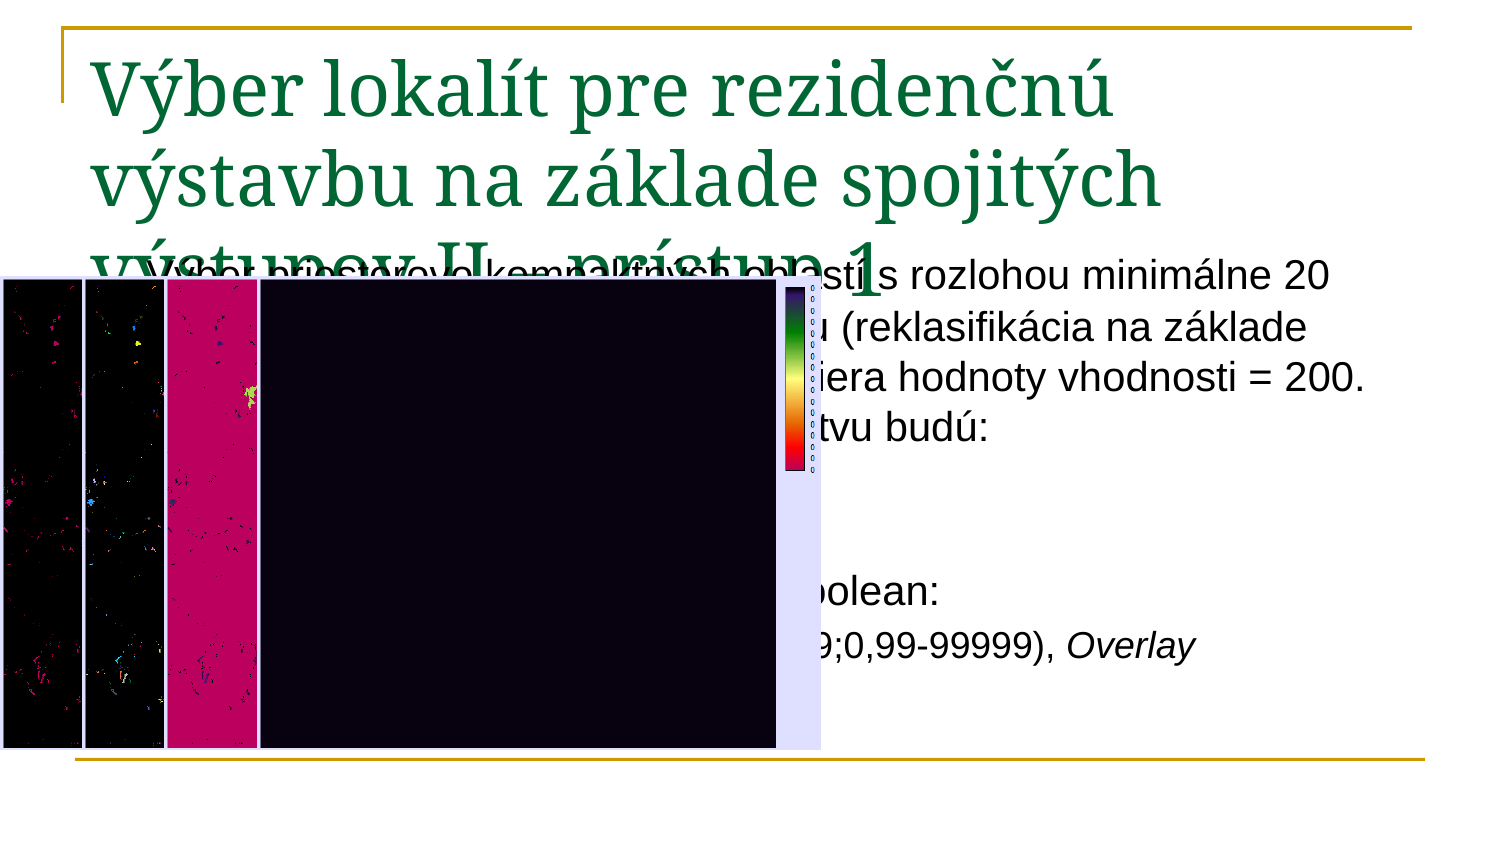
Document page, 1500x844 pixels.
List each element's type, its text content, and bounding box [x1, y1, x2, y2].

title Výber lokalít pre rezidenčnú výstavbu na základe spojitých výstupov II – prístup 1 [74, 33, 1426, 175]
list Výber priestorovo kompaktných oblastí s rozlohou minimálne 20 hektárov z reklasifikovaného výstupu (reklasifikácia na základe hodnoty miery vhodnosti). Limitná miera hodnoty vhodnosti = 200. Reklasifikačné pravidlá pre danú vrstvu budú: 0 - 200 = 0 200 - 255 = 1 Nasleduje rovnaký postup ako pri Boolean: Group, Area, Reclass (0,0-20;1,20-99;0,99-99999), Overlay [74, 227, 1426, 786]
picture [0, 276, 821, 750]
